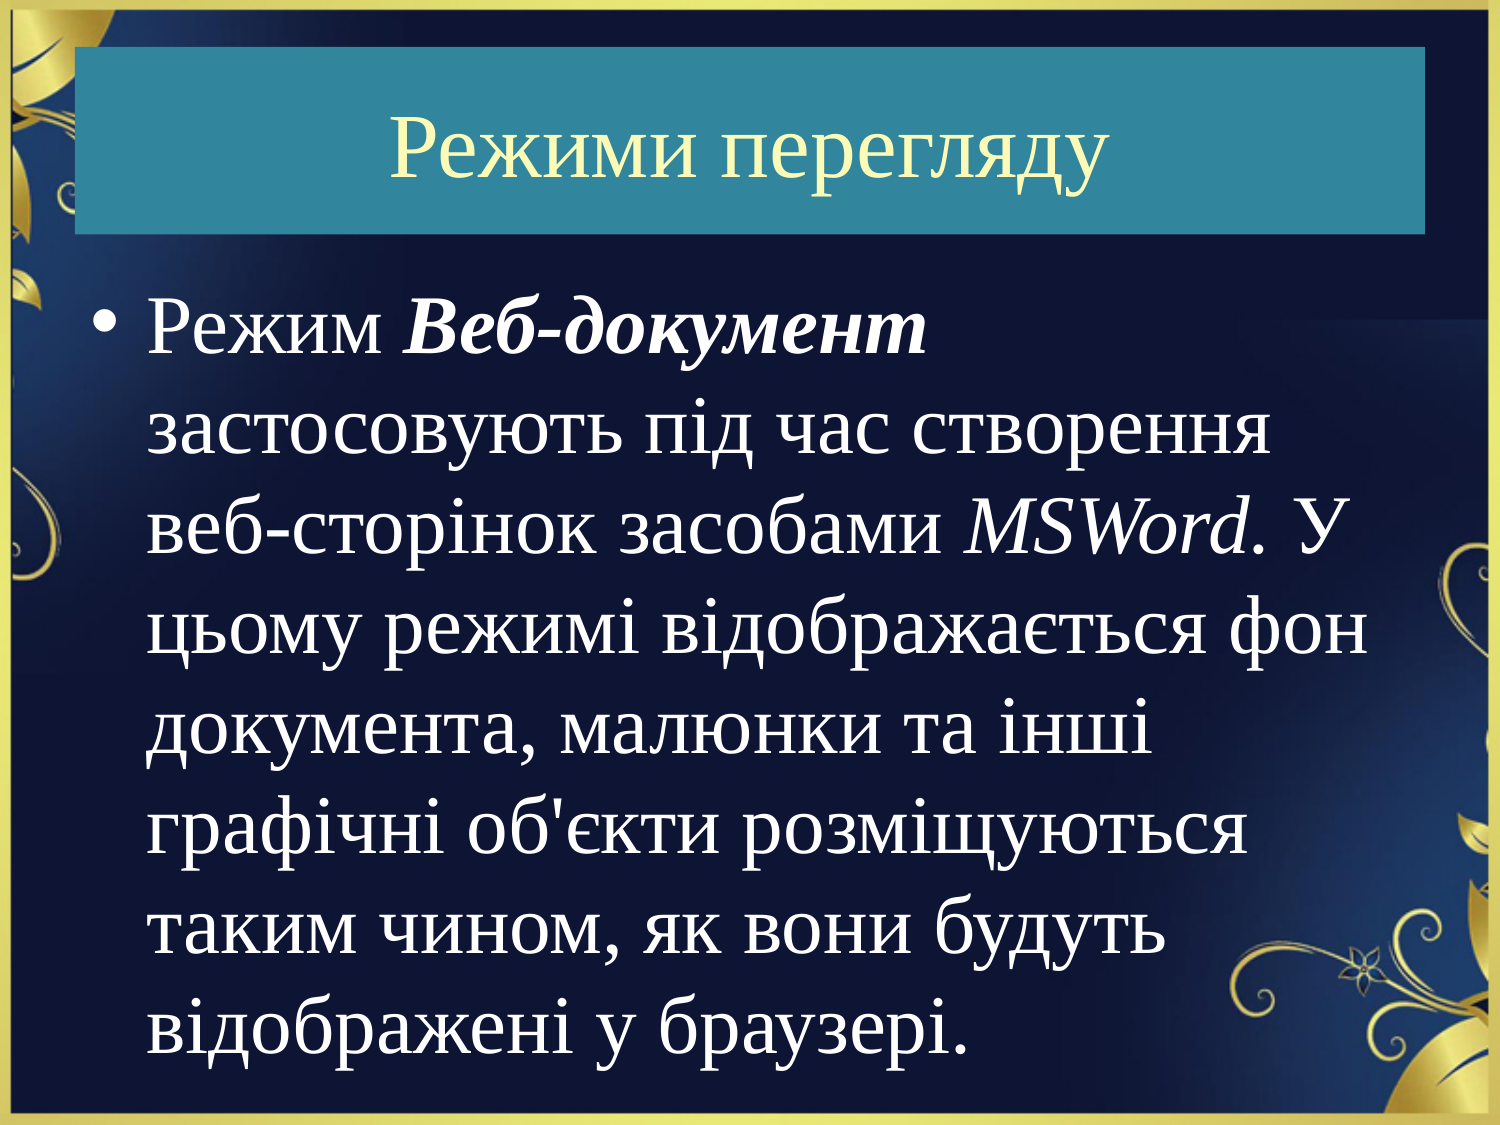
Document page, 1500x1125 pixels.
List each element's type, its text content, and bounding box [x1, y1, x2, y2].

text_box Режими перегляду [74, 46, 1425, 235]
picture [0, 0, 1500, 1125]
list Режим Веб-документ застосовують під час створення веб-сторінок засобами МSWord. У цьому режимі відображається фон документа, малюнки та інші графічні об'єкти розміщуються таким чином, як вони будуть відображені у браузері. [74, 262, 1426, 1006]
